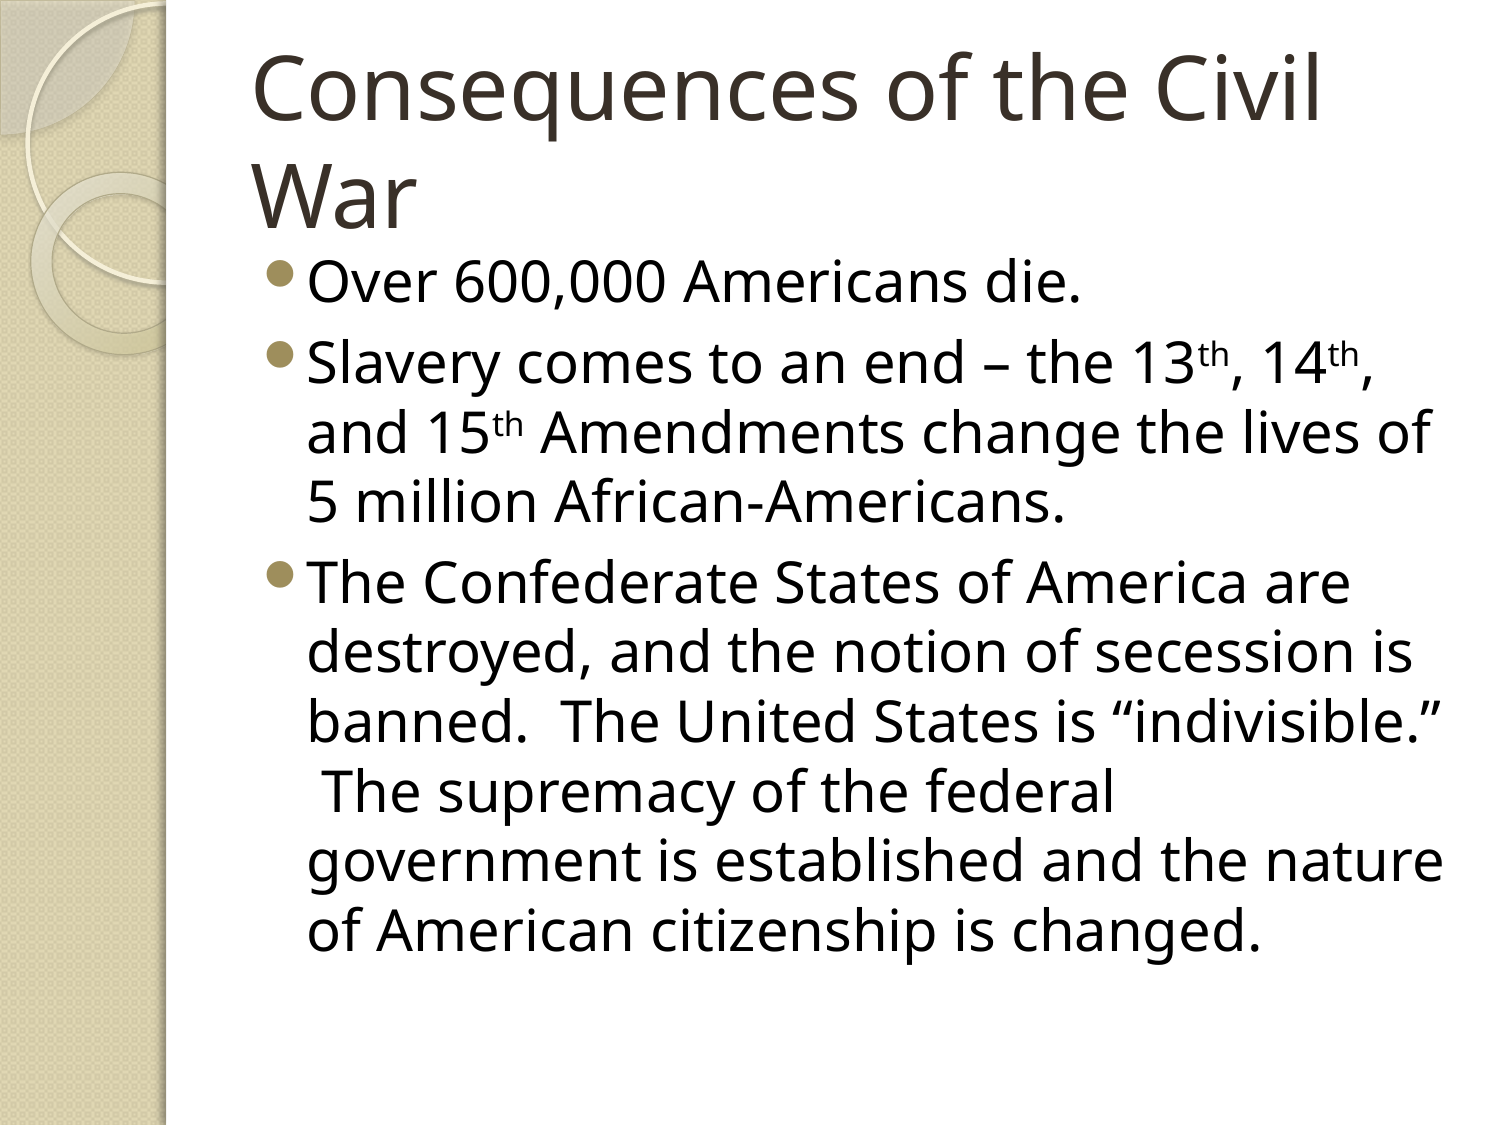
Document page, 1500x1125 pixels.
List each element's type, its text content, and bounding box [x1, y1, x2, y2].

title Consequences of the Civil War [235, 45, 1466, 233]
list Over 600,000 Americans die. Slavery comes to an end – the 13th, 14th, and 15th Amendments change the lives of 5 million African-Americans. The Confederate States of America are destroyed, and the notion of secession is banned. The United States is “indivisible.” The supremacy of the federal government is established and the nature of American citizenship is changed. [235, 237, 1466, 1025]
